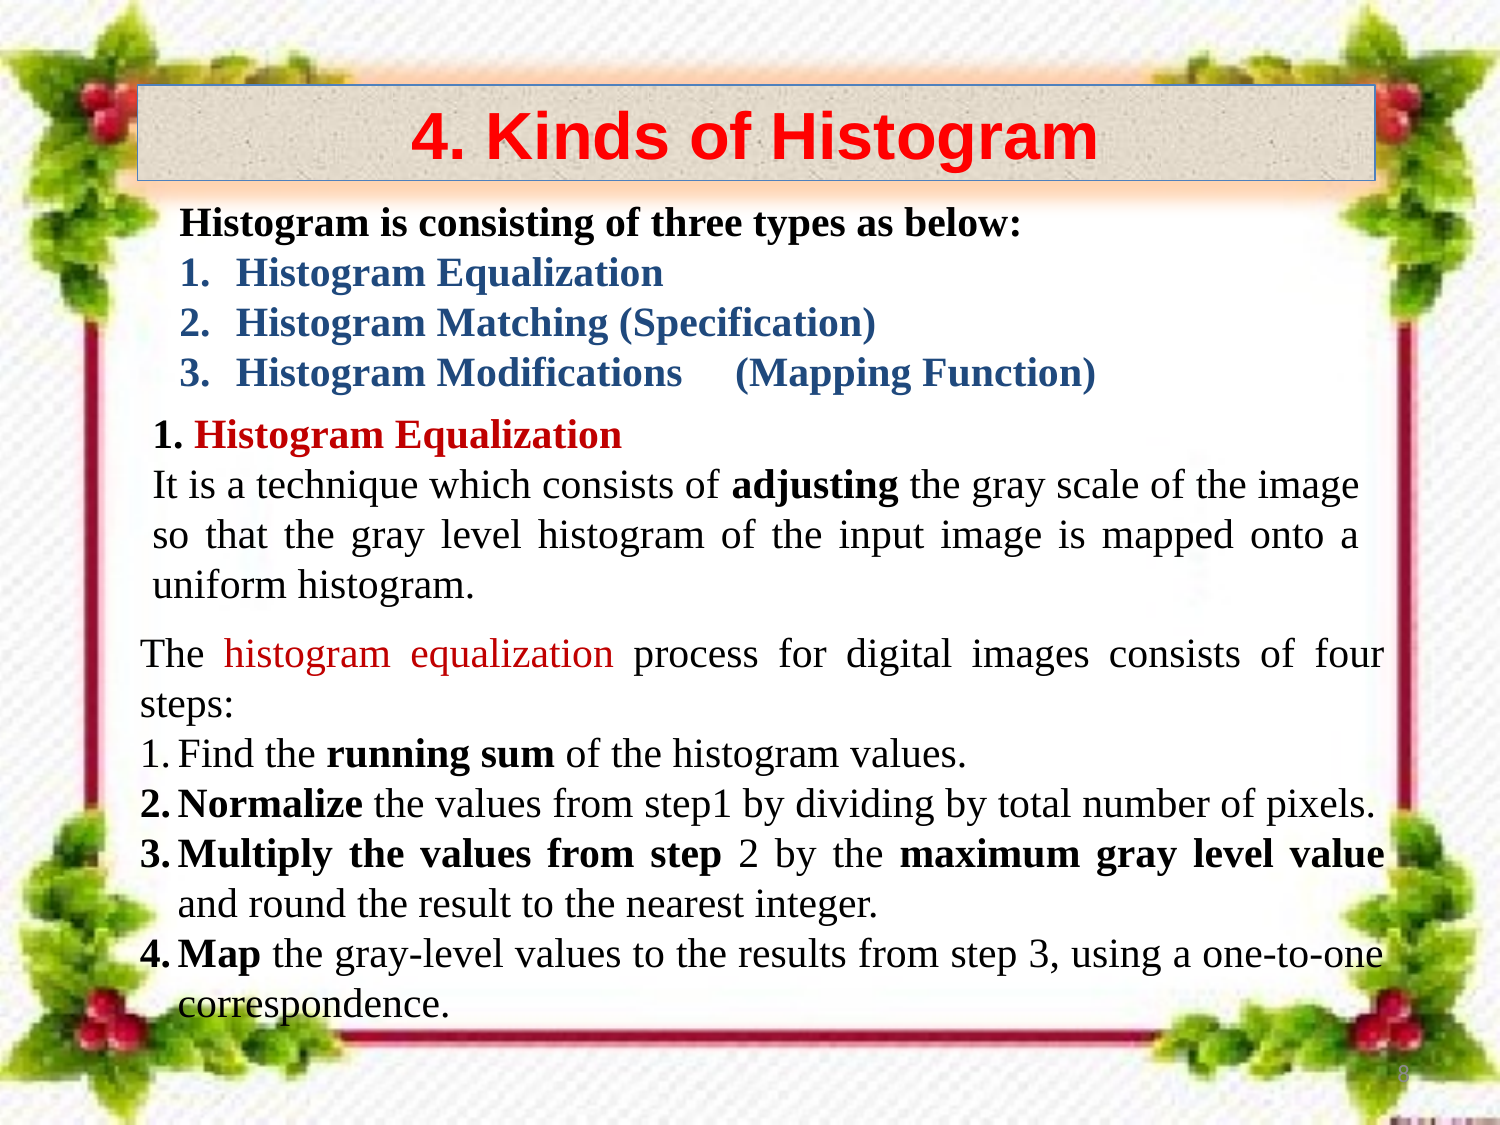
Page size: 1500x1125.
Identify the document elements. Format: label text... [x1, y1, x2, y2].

text_box 4. Kinds of Histogram [137, 84, 1376, 181]
slide_number 8 [1074, 1042, 1425, 1103]
text_box 1. Histogram Equalization It is a technique which consists of adjusting the gray scale of the image so that the gray level histogram of the input image is mapped onto a uniform histogram. [137, 399, 1375, 615]
picture [0, 567, 1500, 1125]
text_box Histogram is consisting of three types as below: Histogram Equalization Histogram Matching (Specification) Histogram Modifications (Mapping Function) [164, 187, 1112, 399]
text_box The histogram equalization process for digital images consists of four steps: Find the running sum of the histogram values. Normalize the values from step1 by dividing by total number of pixels. Multiply the values from step 2 by the maximum gray level value and round the result to the nearest integer. Map the gray-level values to the results from step 3, using a one-to-one correspondence. [124, 618, 1400, 1034]
picture [0, 0, 1500, 566]
